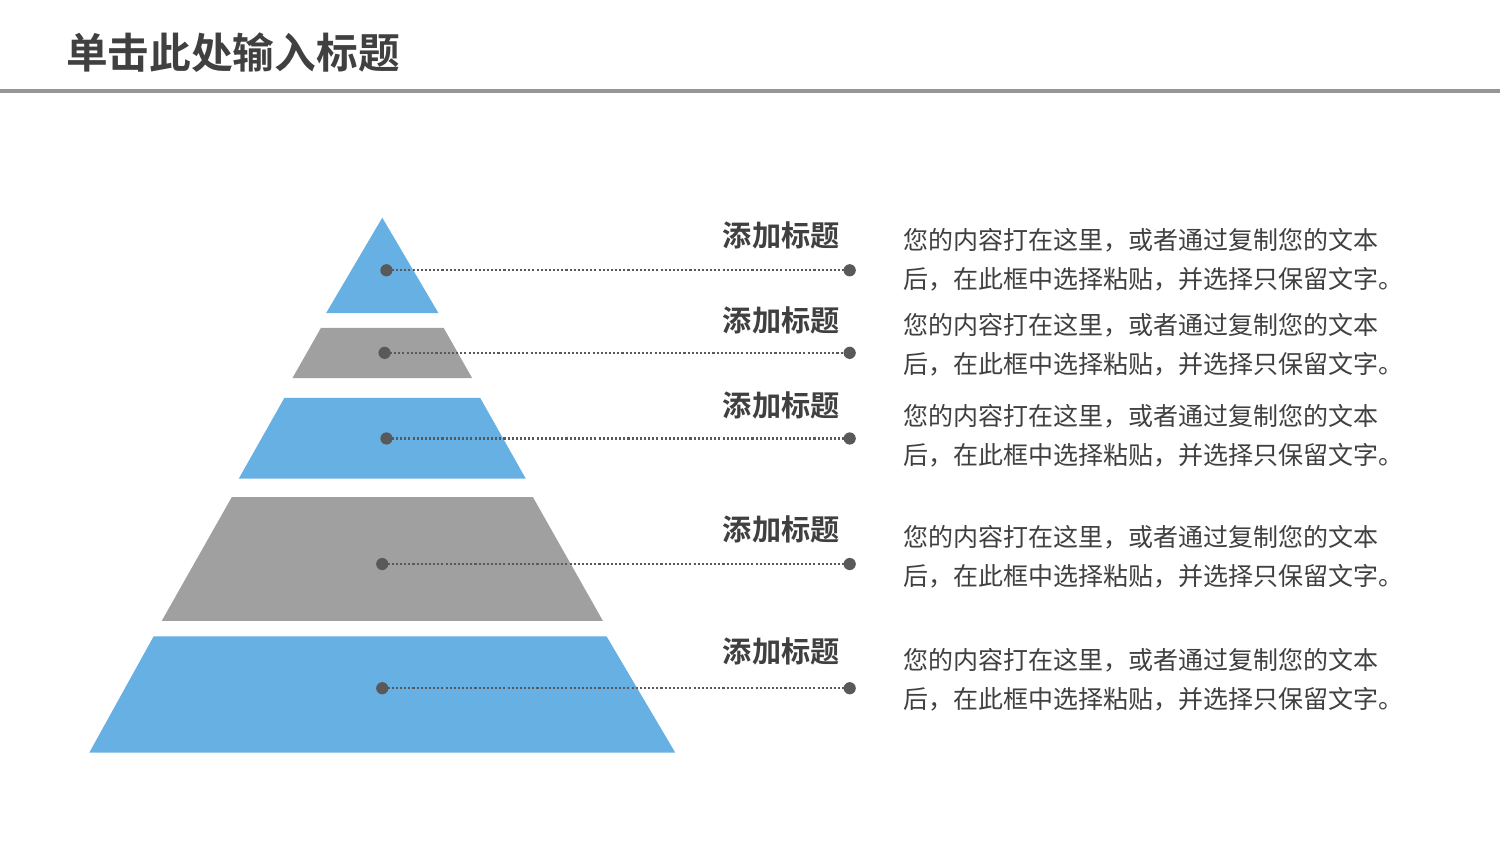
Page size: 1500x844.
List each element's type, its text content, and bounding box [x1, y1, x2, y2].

text_box 您的内容打在这里，或者通过复制您的文本后，在此框中选择粘贴，并选择只保留文字。 [891, 209, 1413, 299]
text_box 添加标题 [711, 211, 852, 258]
text_box [290, 325, 474, 381]
text_box [159, 495, 605, 623]
text_box 添加标题 [711, 296, 852, 344]
text_box [87, 634, 678, 755]
text_box 添加标题 [711, 627, 852, 675]
text_box [324, 215, 441, 316]
text_box 您的内容打在这里，或者通过复制您的文本后，在此框中选择粘贴，并选择只保留文字。 [891, 299, 1413, 385]
text_box 您的内容打在这里，或者通过复制您的文本后，在此框中选择粘贴，并选择只保留文字。 [891, 506, 1413, 596]
text_box 您的内容打在这里，或者通过复制您的文本后，在此框中选择粘贴，并选择只保留文字。 [891, 385, 1413, 476]
text_box 添加标题 [711, 505, 852, 552]
text_box 单击此处输入标题 [51, 9, 443, 85]
text_box 您的内容打在这里，或者通过复制您的文本后，在此框中选择粘贴，并选择只保留文字。 [891, 629, 1413, 720]
text_box 添加标题 [711, 380, 852, 428]
text_box [236, 395, 528, 481]
